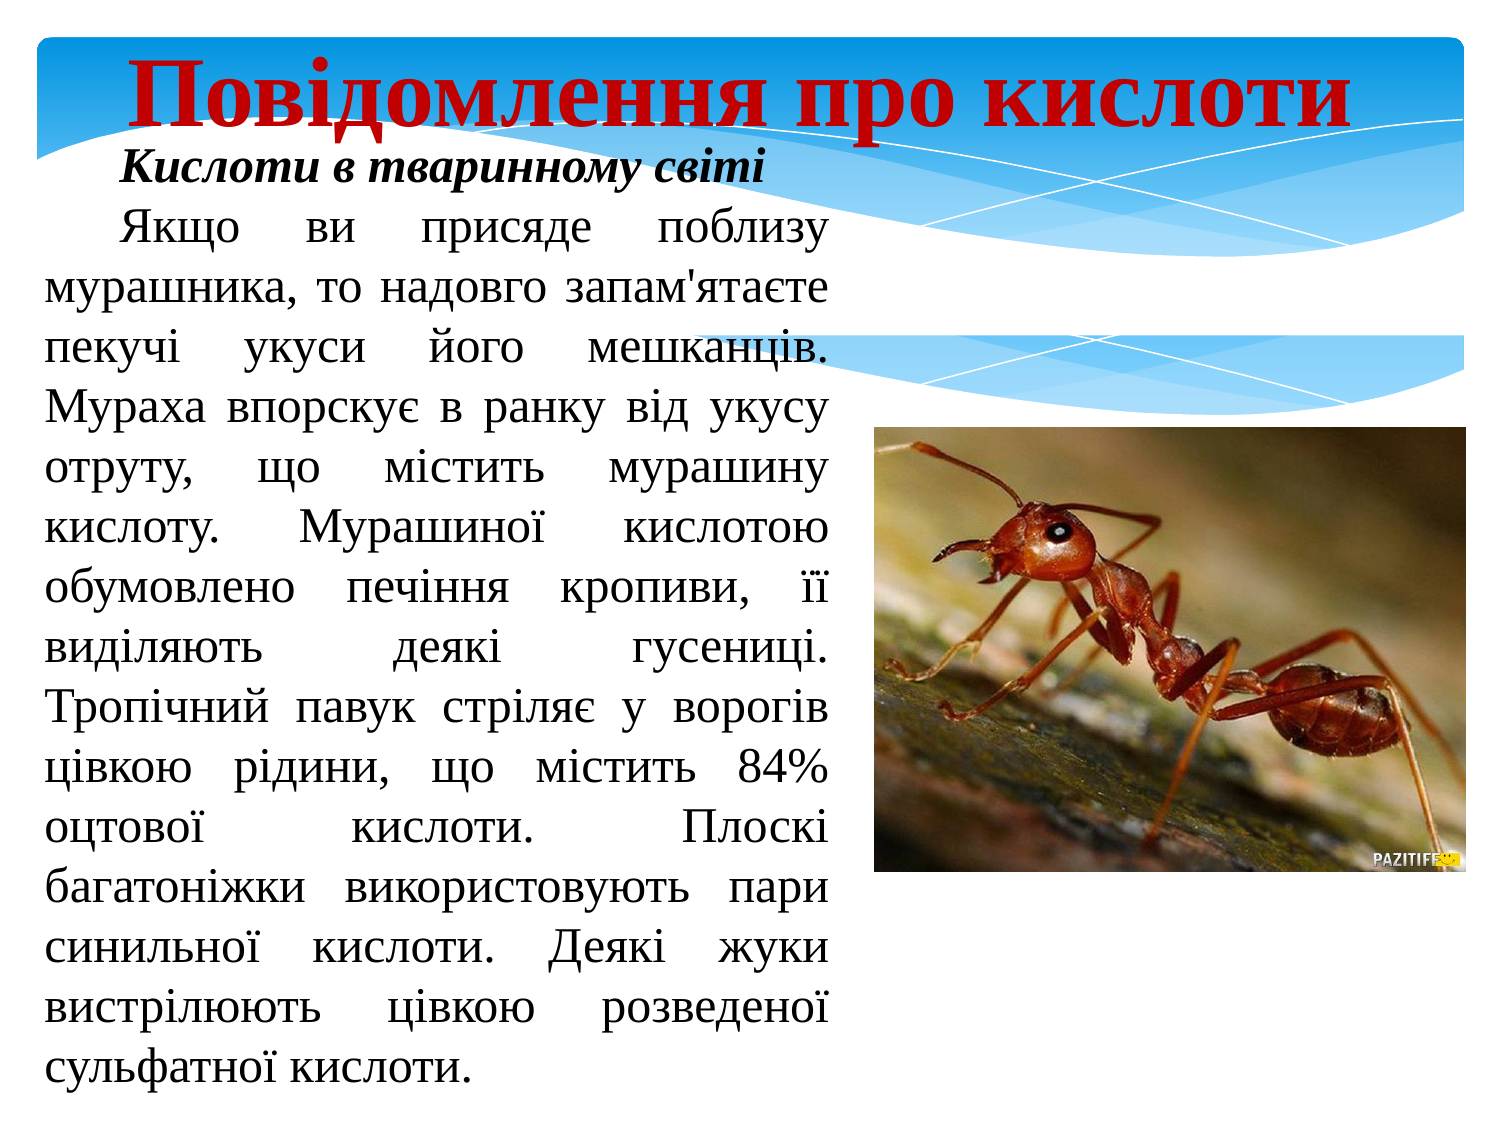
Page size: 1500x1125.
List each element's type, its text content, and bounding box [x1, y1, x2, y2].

picture [873, 426, 1467, 872]
text_box Повідомлення про кислоти [112, 19, 1382, 156]
text_box Кислоти в тваринному світі Якщо ви присяде поблизу мурашника, то надовго запам'ятаєте пекучі укуси його мешканців. Мураха впорскує в ранку від укусу отруту, що містить мурашину кислоту. Мурашиної кислотою обумовлено печіння кропиви, її виділяють деякі гусениці. Тропічний павук стріляє у ворогів цівкою рідини, що містить 84% оцтової кислоти. Плоскі багатоніжки використовують пари синильної кислоти. Деякі жуки вистрілюють цівкою розведеної сульфатної кислоти. [29, 125, 845, 1110]
